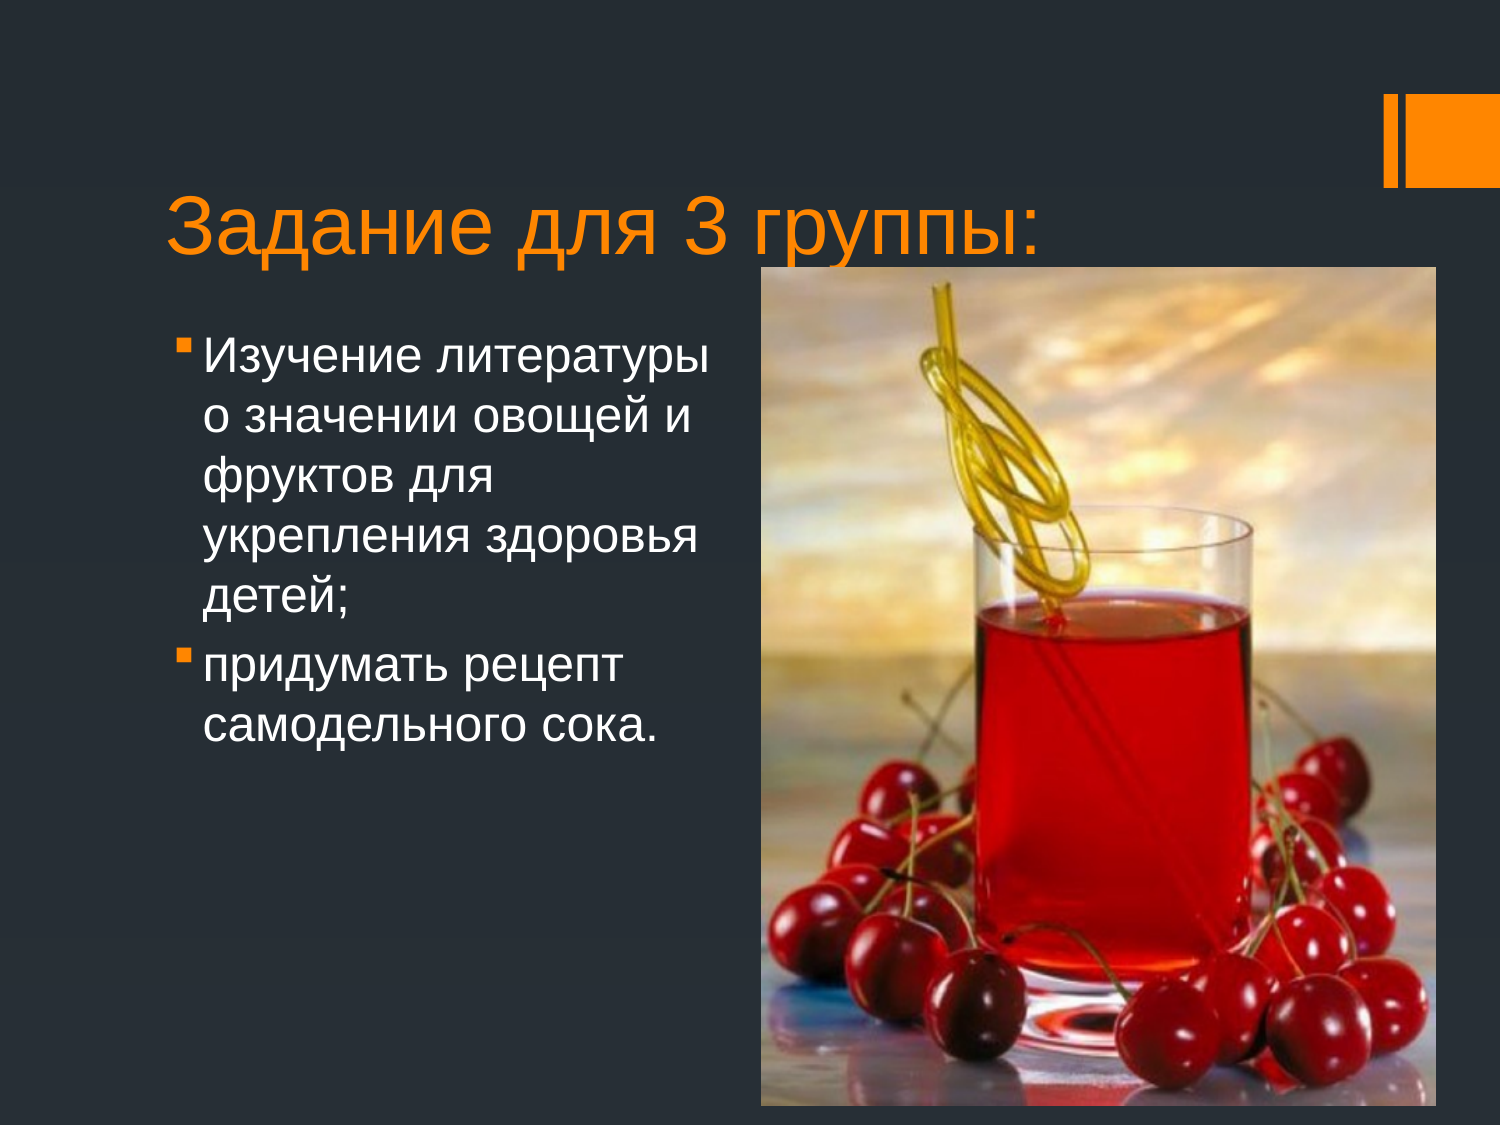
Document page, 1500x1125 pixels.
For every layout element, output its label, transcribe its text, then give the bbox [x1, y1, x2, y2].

title Задание для 3 группы: [150, 78, 1350, 279]
list Изучение литературы о значении овощей и фруктов для укрепления здоровья детей; придумать рецепт самодельного сока. [150, 314, 735, 1040]
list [761, 266, 1436, 1107]
